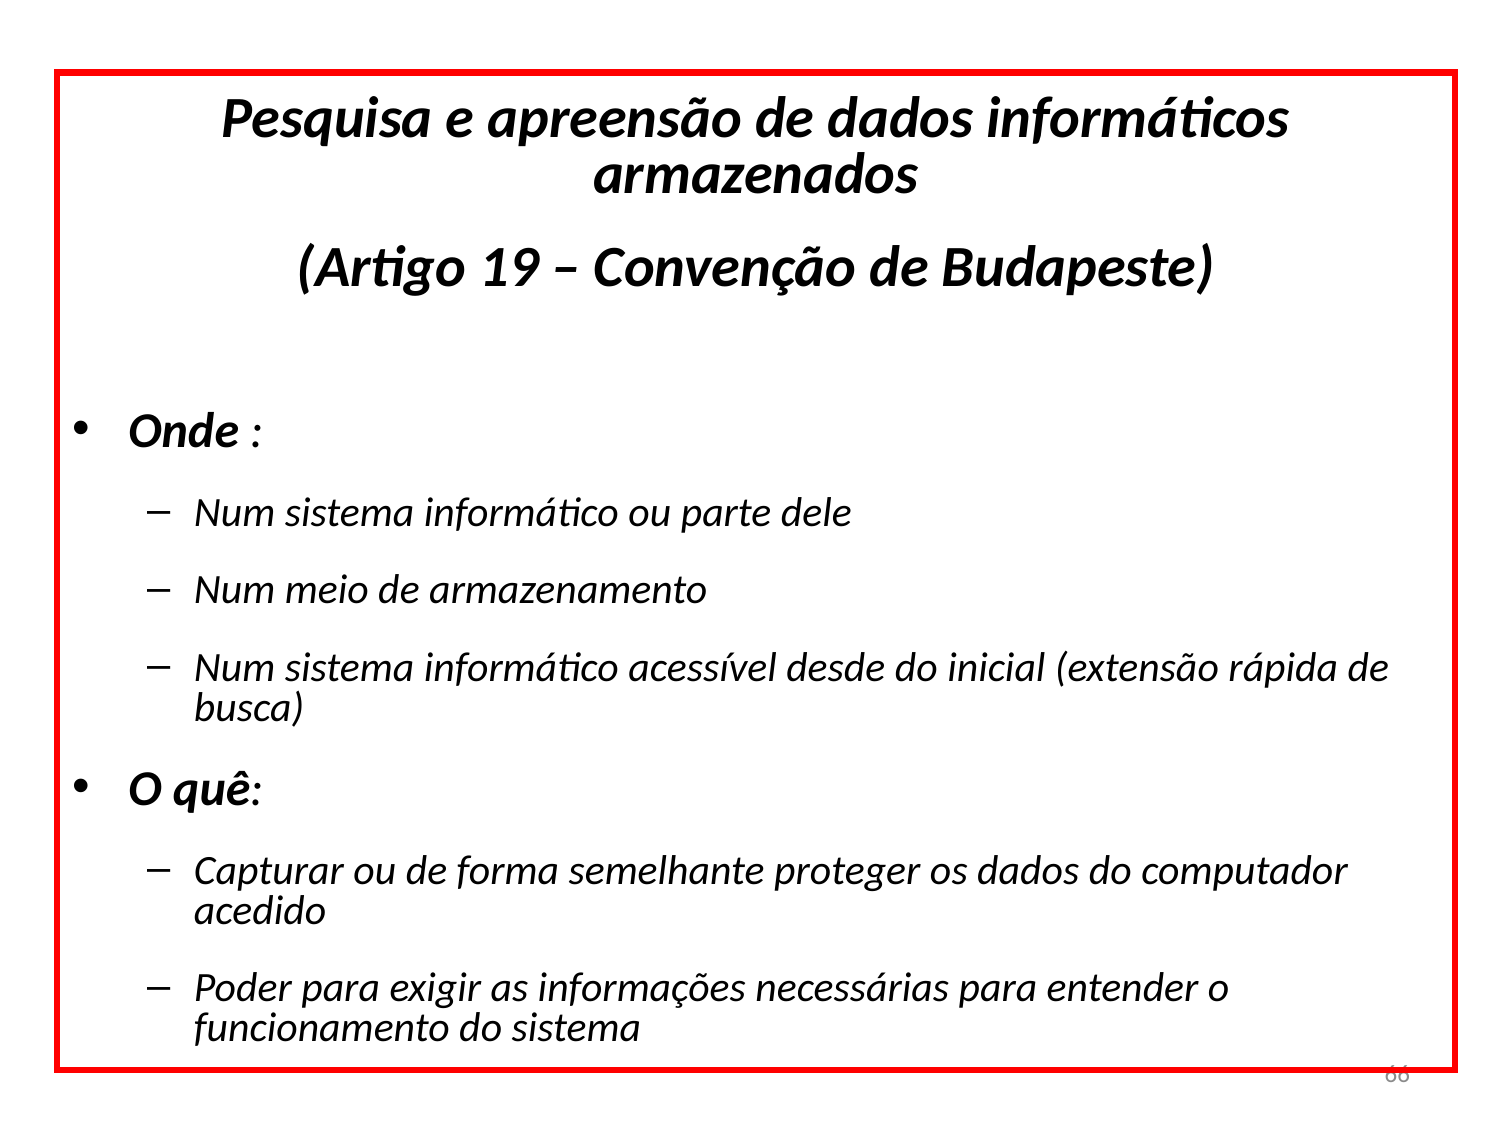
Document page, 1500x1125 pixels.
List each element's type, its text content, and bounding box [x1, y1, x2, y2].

slide_number 66 [1074, 1070, 1425, 1103]
text_box Pesquisa e apreensão de dados informáticos armazenados (Artigo 19 – Convenção de Budapeste) Onde : Num sistema informático ou parte dele Num meio de armazenamento Num sistema informático acessível desde do inicial (extensão rápida de busca) O quê: Capturar ou de forma semelhante proteger os dados do computador acedido Poder para exigir as informações necessárias para entender o funcionamento do sistema [57, 72, 1455, 1070]
